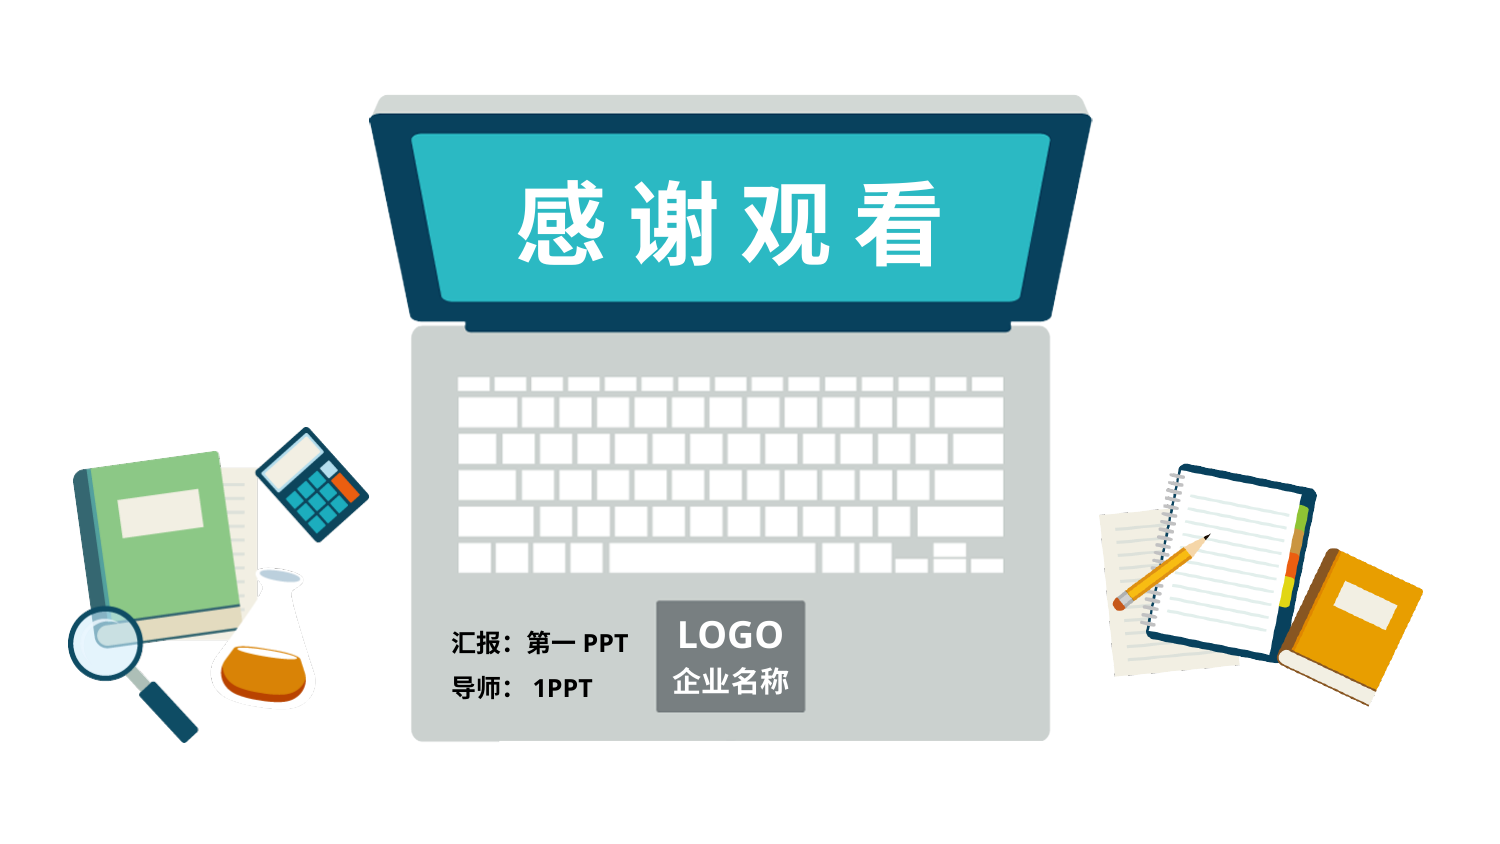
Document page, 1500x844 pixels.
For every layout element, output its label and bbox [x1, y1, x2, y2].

picture [1099, 463, 1423, 707]
text_box [657, 604, 806, 707]
picture [68, 94, 1093, 743]
